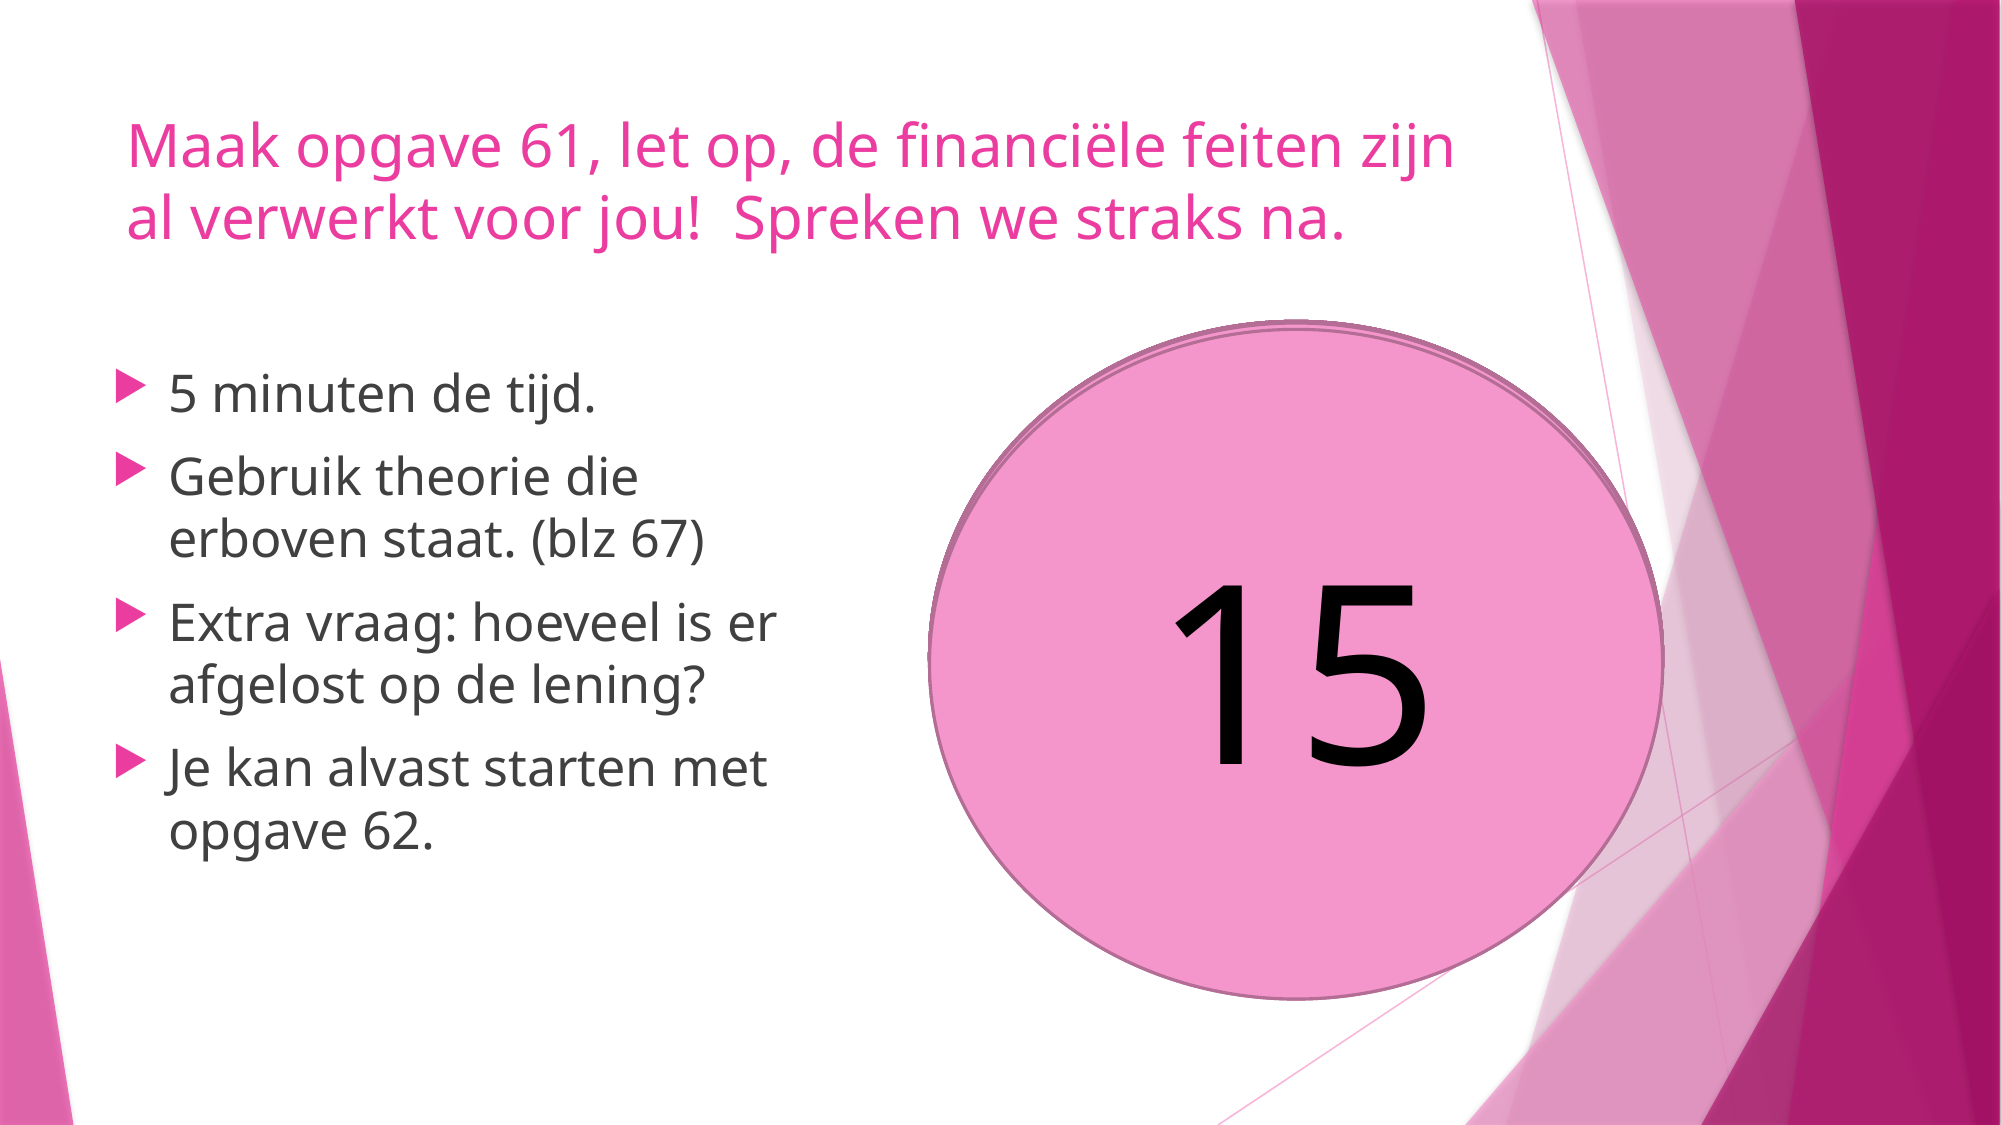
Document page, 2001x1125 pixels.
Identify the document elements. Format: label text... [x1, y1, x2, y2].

text_box 14 [930, 321, 1662, 621]
list 5 minuten de tijd. Gebruik theorie die erboven staat. (blz 67) Extra vraag: hoeveel is er afgelost op de lening? Je kan alvast starten met opgave 62. [97, 352, 817, 960]
text_box 15 [927, 327, 1665, 1001]
title Maak opgave 61, let op, de financiële feiten zijn al verwerkt voor jou! Spreken we straks na. [111, 99, 1522, 317]
